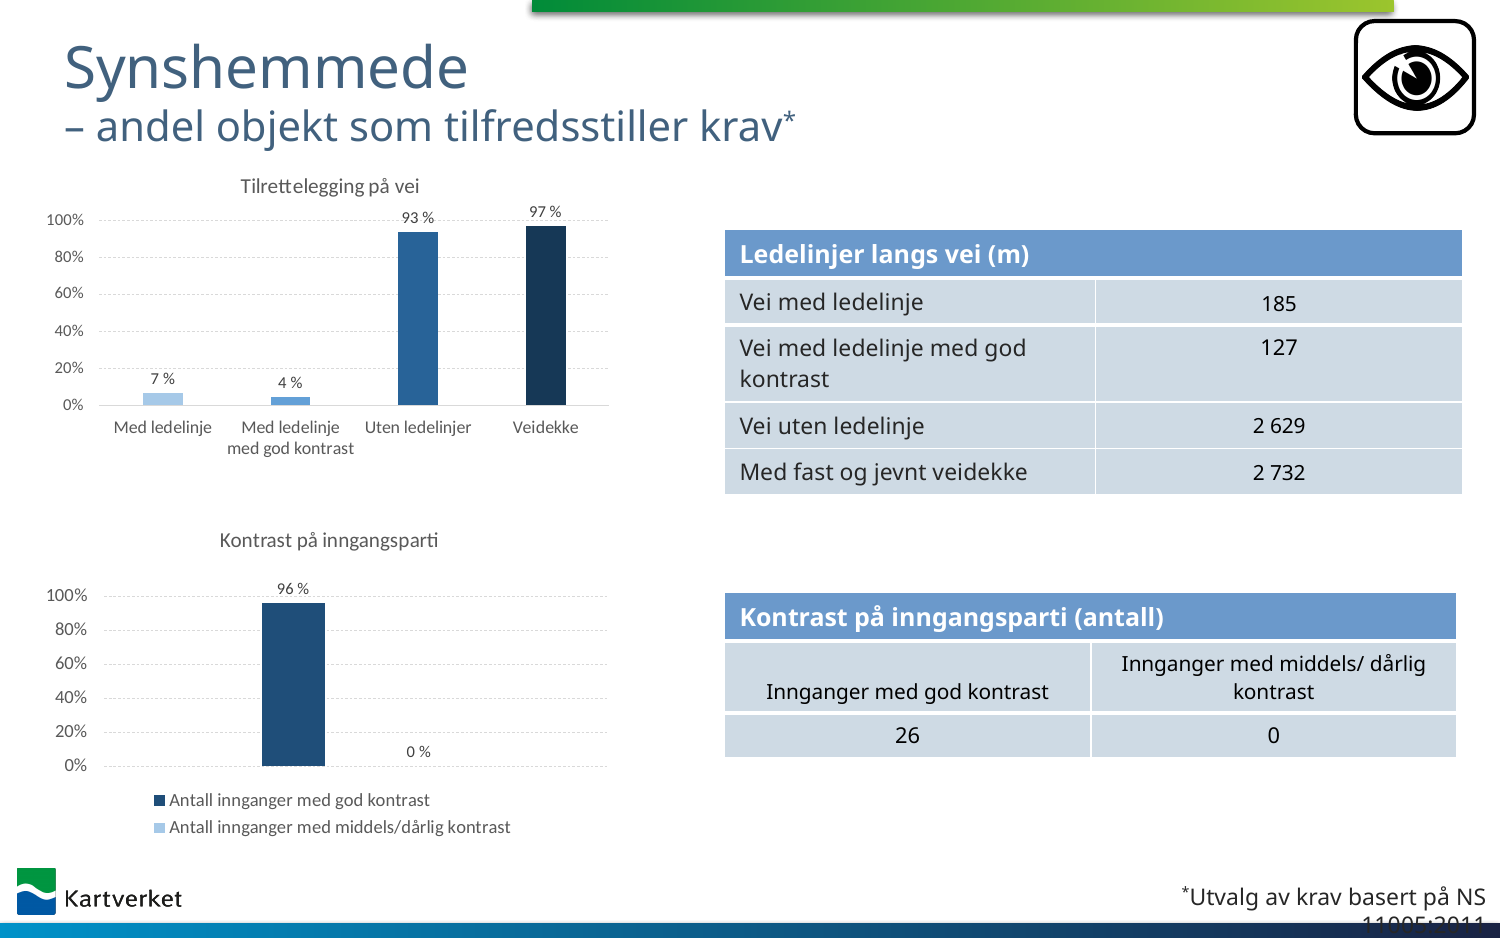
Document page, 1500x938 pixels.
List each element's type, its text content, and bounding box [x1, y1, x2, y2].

table_cell Med fast og jevnt veidekke [725, 449, 1095, 494]
table_cell Innganger med god kontrast [725, 643, 1090, 711]
table_cell Vei med ledelinje med god kontrast [725, 327, 1095, 401]
text_box Synshemmede – andel objekt som tilfredsstiller krav* [49, 24, 1431, 158]
table_header Kontrast på inngangsparti (antall) [725, 593, 1456, 639]
table_cell 2 732 [1096, 449, 1462, 494]
table_cell 185 [1096, 280, 1462, 323]
picture [41, 166, 619, 492]
table_cell 2 629 [1096, 403, 1462, 448]
table_cell Vei uten ledelinje [725, 403, 1095, 448]
table_cell 127 [1096, 327, 1462, 401]
table_cell Innganger med middels/ dårlig kontrast [1092, 643, 1456, 711]
text_box *Utvalg av krav basert på NS 11005:2011 [1068, 873, 1500, 938]
table_header Ledelinjer langs vei (m) [725, 230, 1462, 276]
table_cell 0 [1092, 715, 1456, 757]
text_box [1355, 20, 1475, 134]
picture [41, 520, 618, 846]
table_cell Vei med ledelinje [725, 280, 1095, 323]
table_cell 26 [725, 715, 1090, 757]
